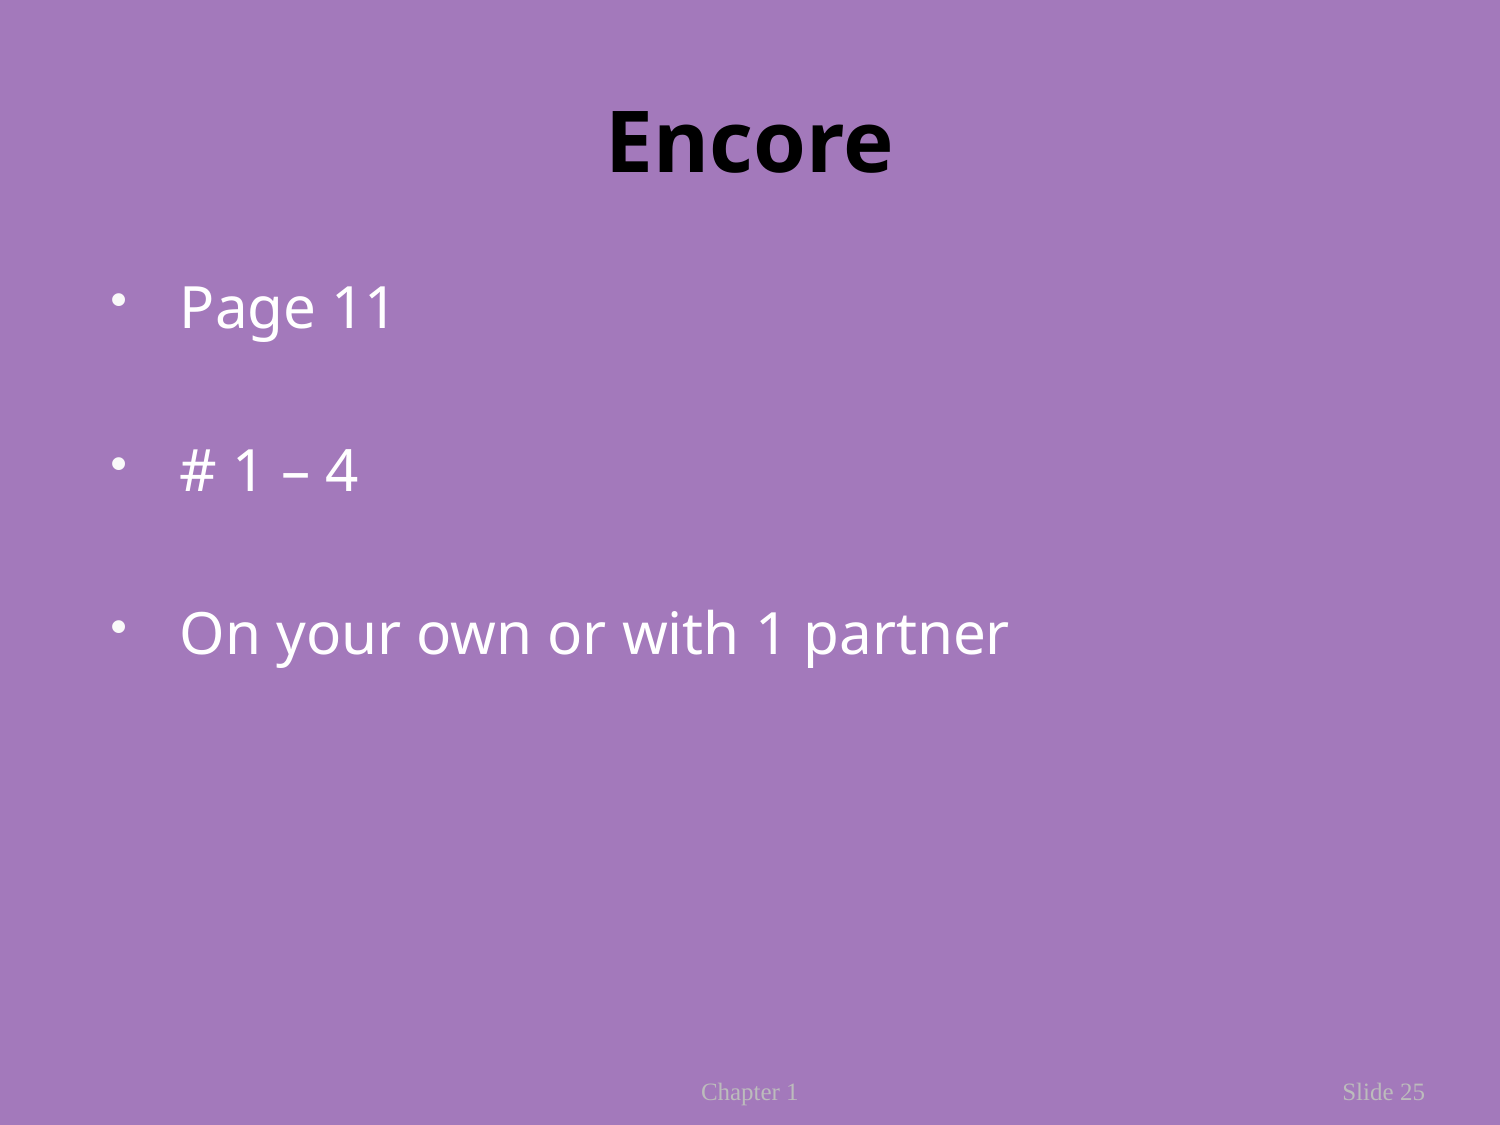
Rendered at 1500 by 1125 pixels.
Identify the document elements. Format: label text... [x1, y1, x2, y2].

list Page 11 # 1 – 4 On your own or with 1 partner [75, 262, 1425, 1035]
footer Chapter 1 [512, 1052, 988, 1113]
title Encore [75, 45, 1425, 233]
slide_number Slide 25 [1299, 1052, 1425, 1113]
